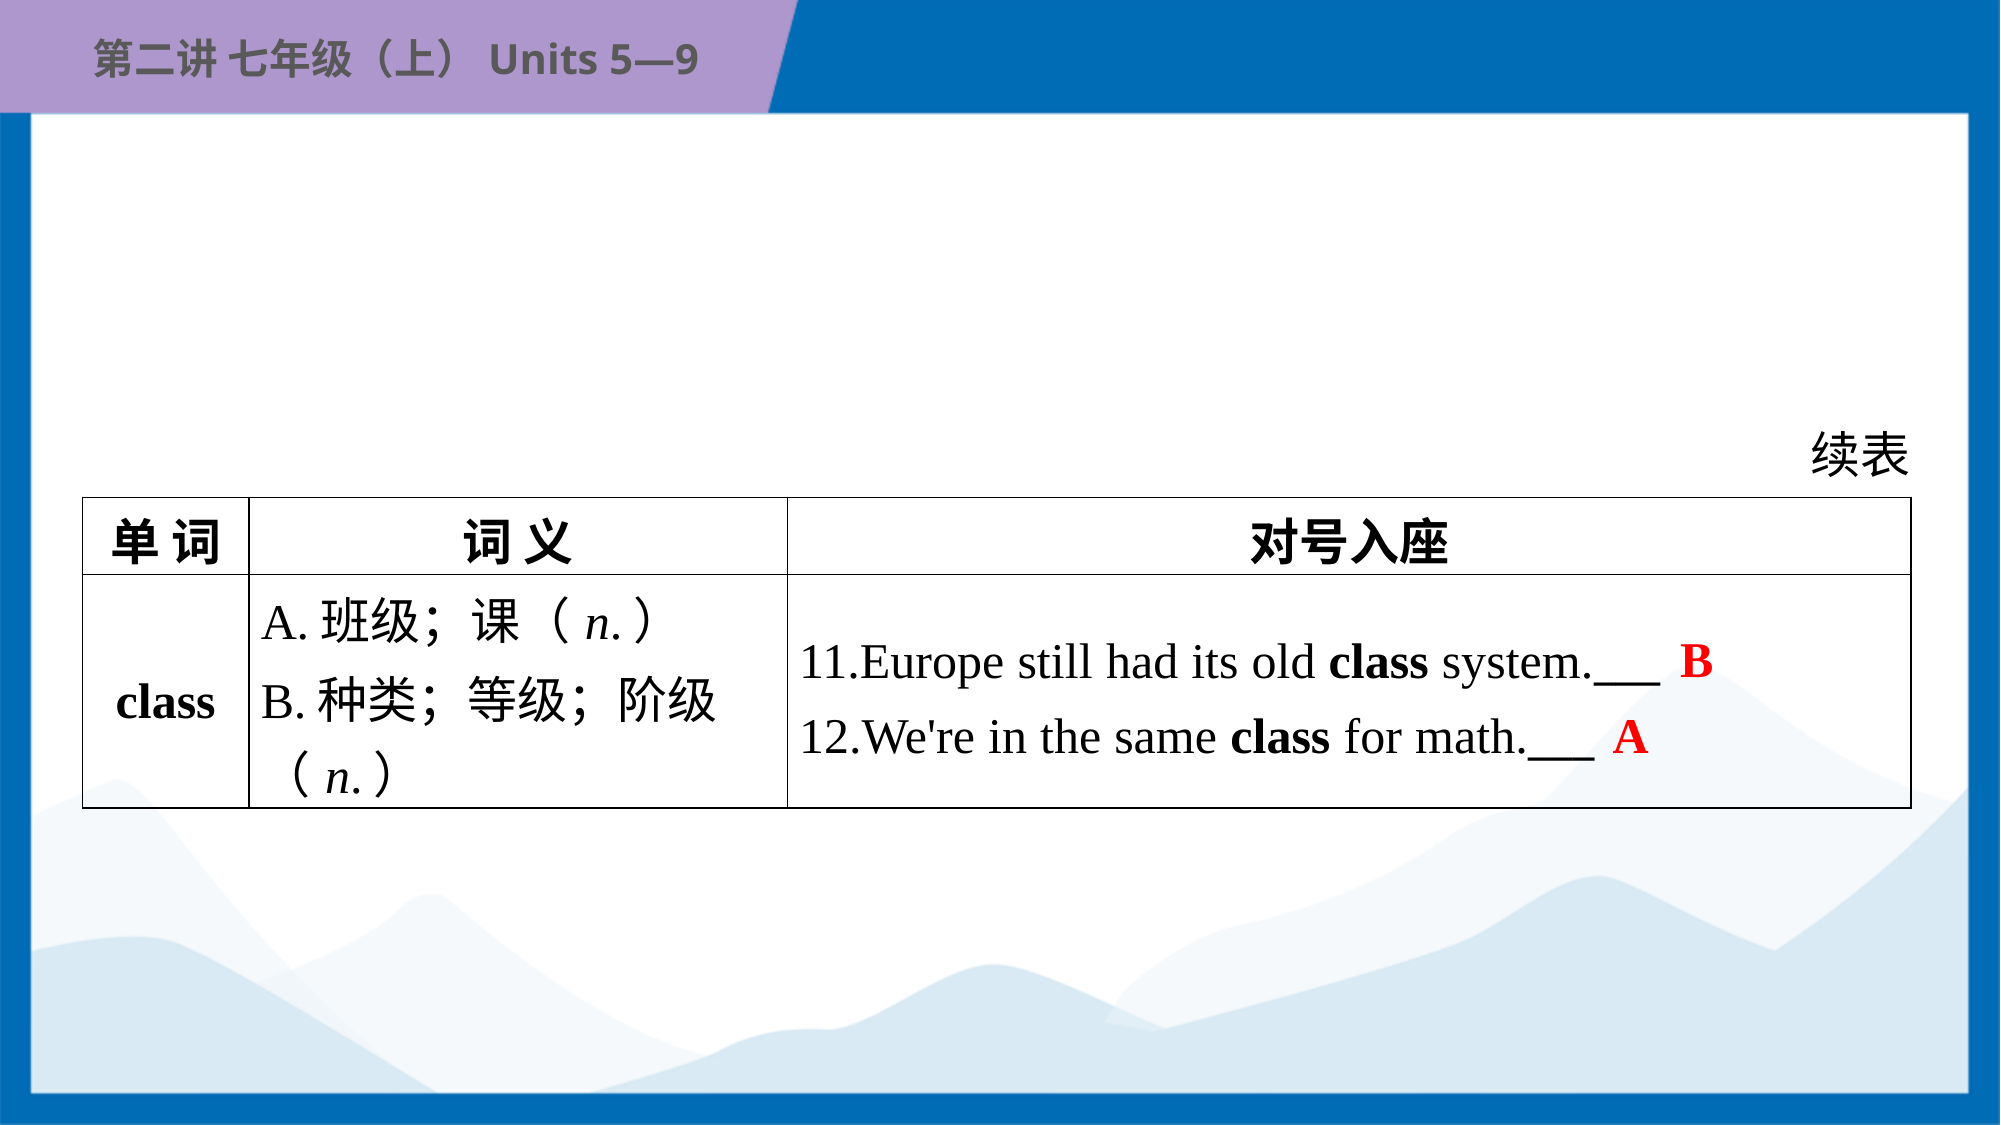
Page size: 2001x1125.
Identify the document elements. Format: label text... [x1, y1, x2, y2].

text_box A [1594, 686, 1667, 757]
text_box 续表 [1810, 396, 1911, 484]
table_cell A.班级；课（n.） B.种类；等级；阶级 （n.） [250, 575, 787, 807]
text_box B [1661, 610, 1732, 681]
table_header 对号入座 [788, 498, 1910, 574]
table_cell 11.Europe still had its old class system.___ 12.We're in the same class for math.___ [788, 575, 1910, 807]
table_header 词 义 [250, 498, 787, 574]
table_cell class [83, 575, 248, 807]
table_header 单 词 [83, 498, 248, 574]
picture [0, 0, 2000, 1125]
